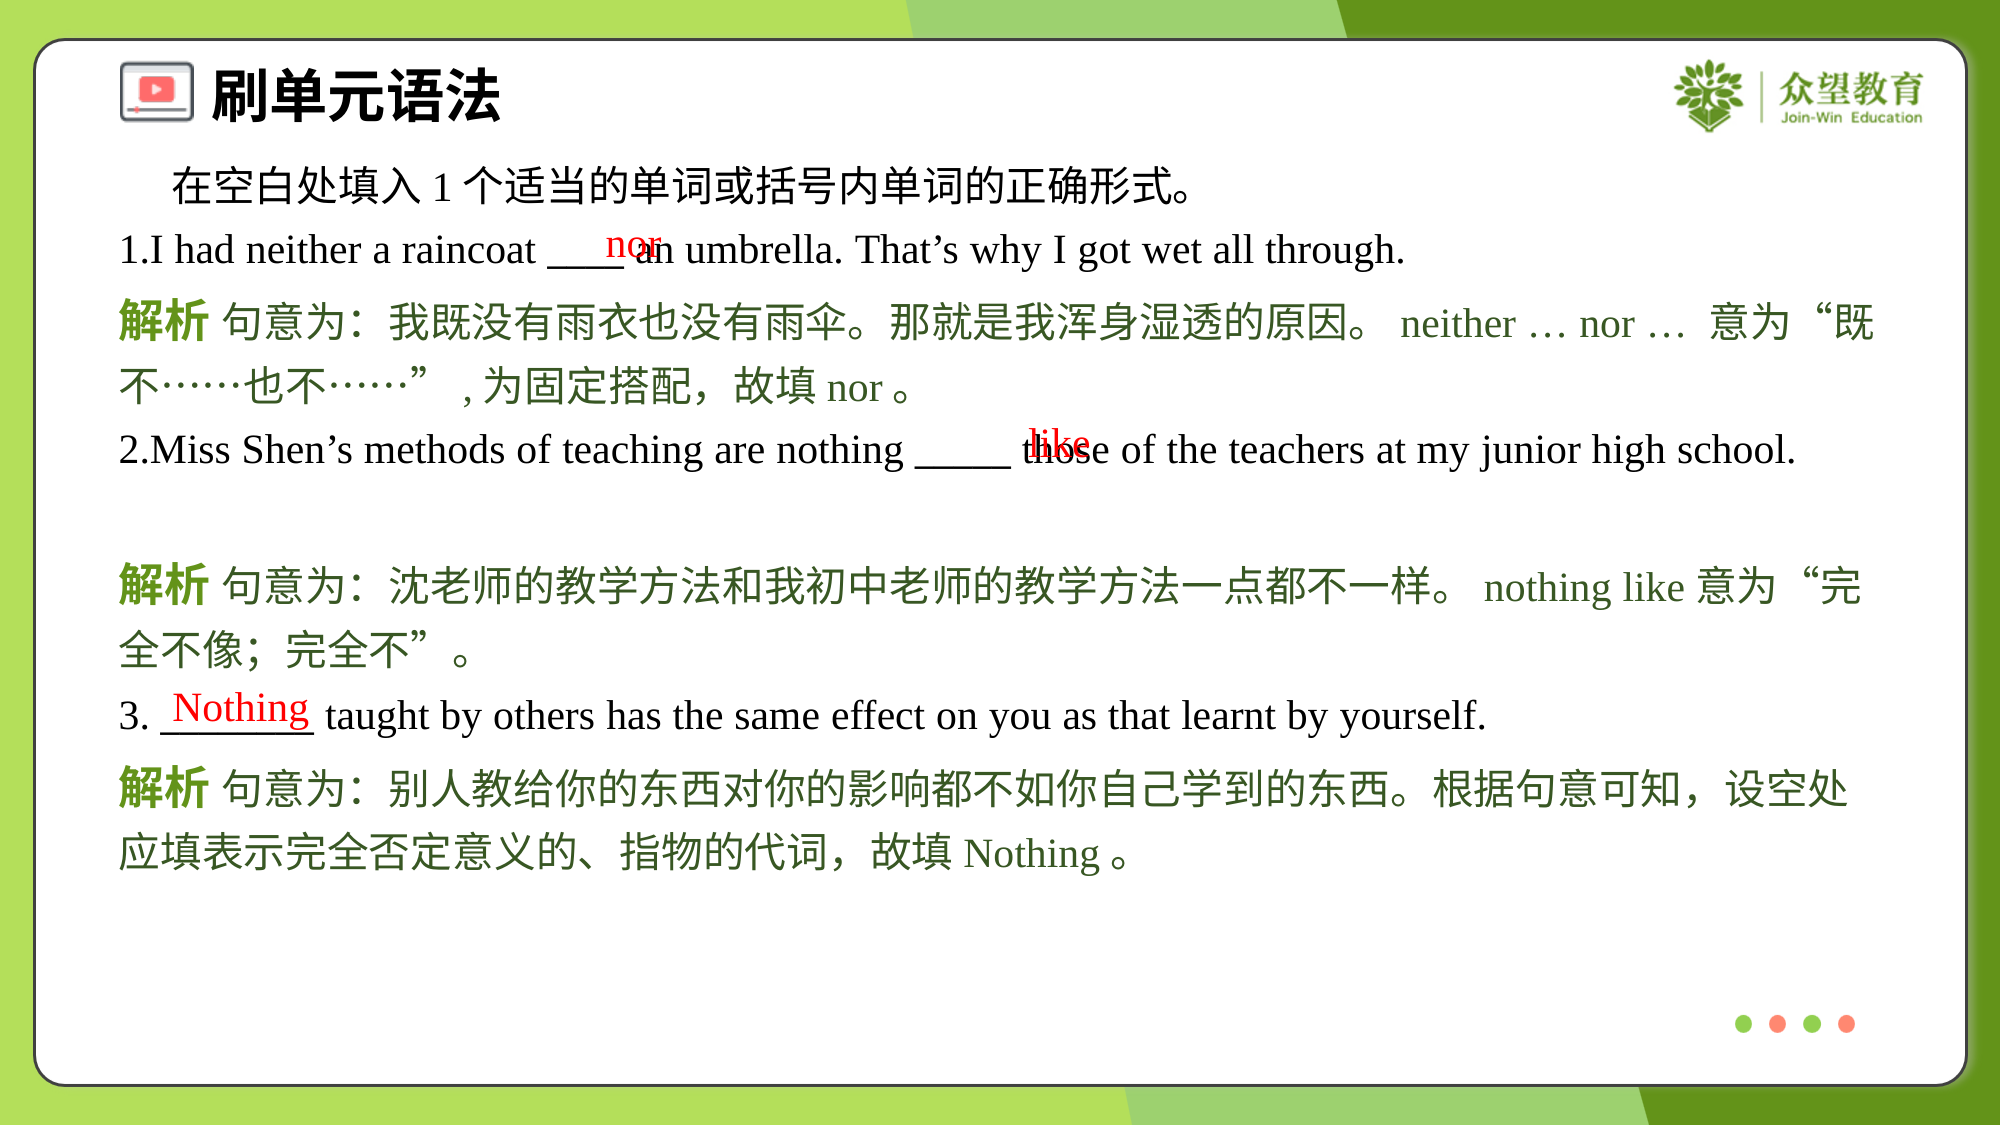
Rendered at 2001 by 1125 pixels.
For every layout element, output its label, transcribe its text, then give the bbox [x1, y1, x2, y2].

text_box 2.Miss Shen’s methods of teaching are nothing _____ those of the teachers at my junior high school. [118, 409, 1883, 530]
text_box like [1023, 403, 1096, 461]
text_box 3. ________ taught by others has the same effect on you as that learnt by yourself. [118, 675, 1883, 733]
picture [0, 0, 2000, 1125]
text_box 在空白处填入1个适当的单词或括号内单词的正确形式。 1.I had neither a raincoat ____ an umbrella. That’s why I got wet all through. [118, 146, 1883, 267]
text_box 解析 句意为：沈老师的教学方法和我初中老师的教学方法一点都不一样。nothing like意为“完全不像；完全不”。 [118, 542, 1883, 669]
text_box 解析 句意为：我既没有雨衣也没有雨伞。那就是我浑身湿透的原因。neither … nor … 意为“既不……也不……”,为固定搭配，故填nor。 [118, 278, 1883, 404]
text_box nor [601, 203, 667, 261]
text_box Nothing [167, 667, 314, 725]
text_box 解析 句意为：别人教给你的东西对你的影响都不如你自己学到的东西。根据句意可知，设空处应填表示完全否定意义的、指物的代词，故填Nothing。 [118, 744, 1883, 872]
